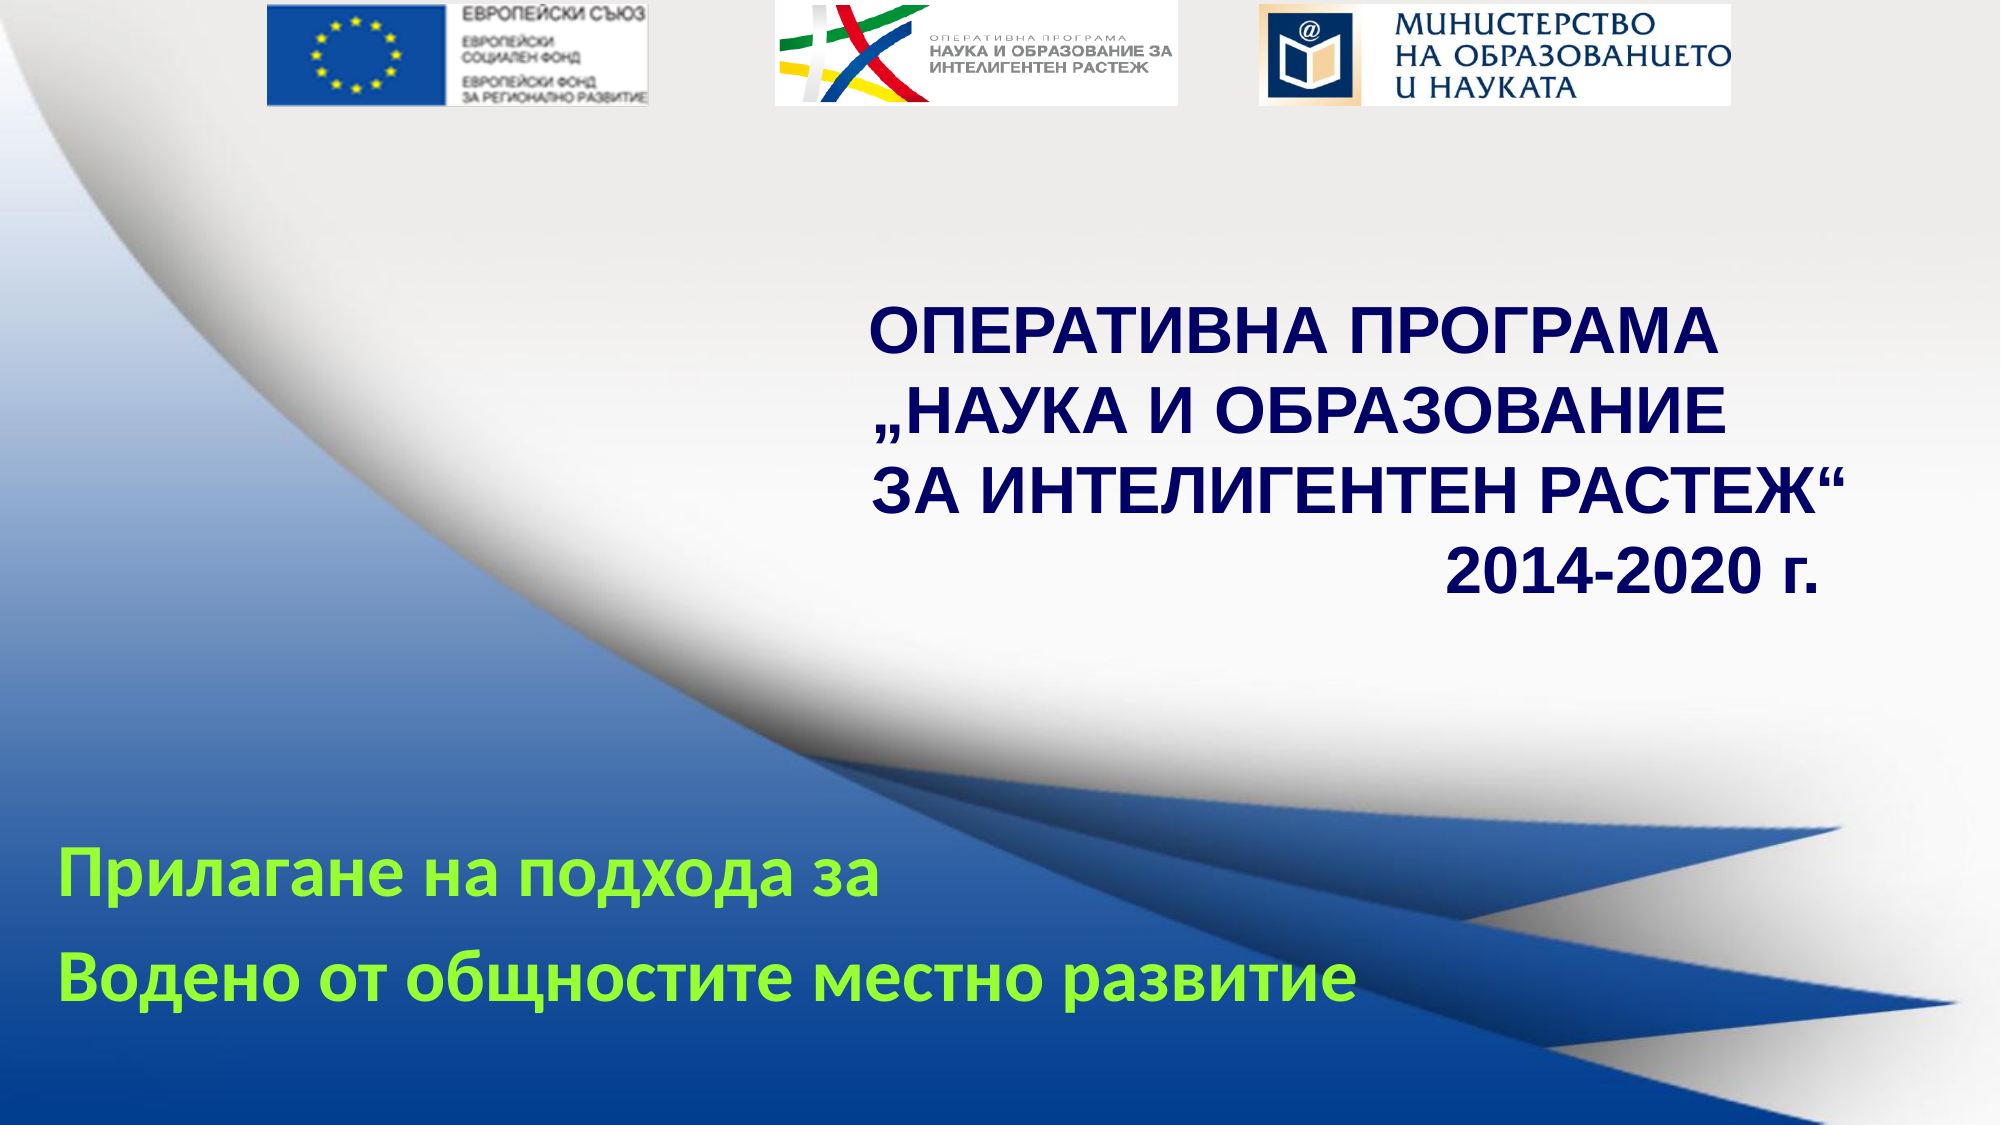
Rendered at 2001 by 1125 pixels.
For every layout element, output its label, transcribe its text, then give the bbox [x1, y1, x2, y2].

picture [0, 0, 2001, 1125]
text_box Прилагане на подхода за Водено от общностите местно развитие [42, 813, 1419, 1024]
text_box ОПЕРАТИВНА ПРОГРАМА „НАУКА И ОБРАЗОВАНИЕ ЗА ИНТЕЛИГЕНТЕН РАСТЕЖ“ 2014-2020 г. [521, 229, 1875, 694]
